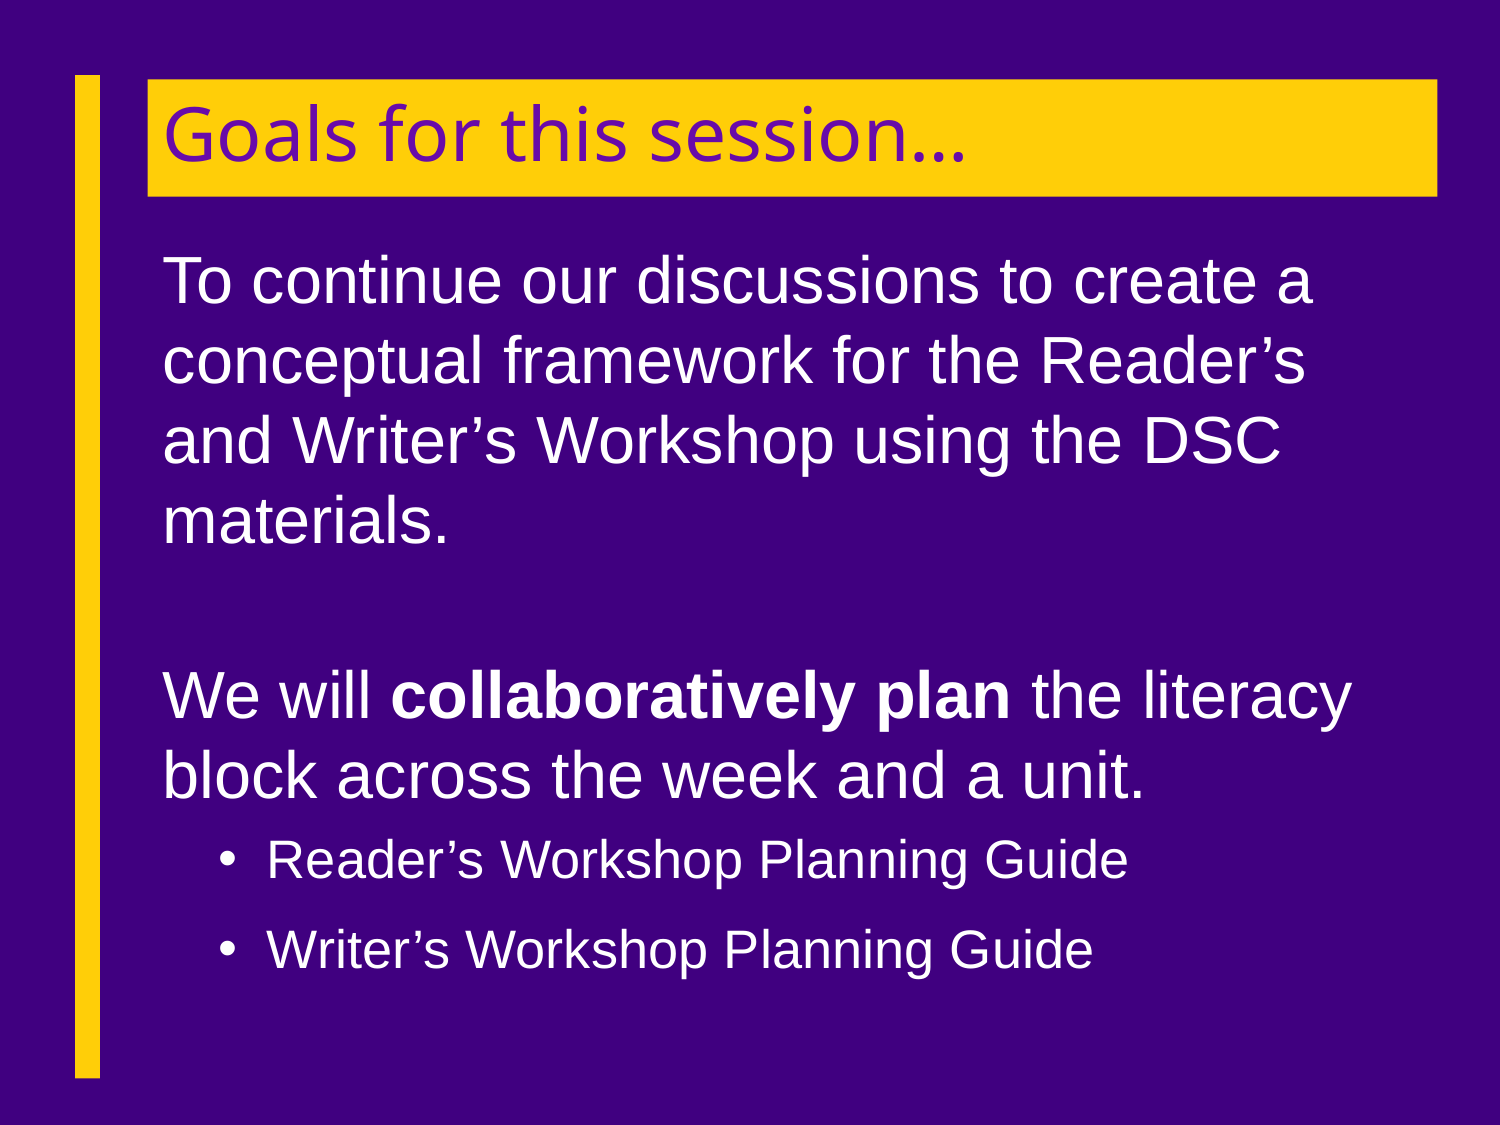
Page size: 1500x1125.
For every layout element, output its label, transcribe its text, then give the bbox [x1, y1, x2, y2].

list To continue our discussions to create a conceptual framework for the Reader’s and Writer’s Workshop using the DSC materials. We will collaboratively plan the literacy block across the week and a unit. Reader’s Workshop Planning Guide Writer’s Workshop Planning Guide [147, 229, 1438, 1079]
title Goals for this session… [147, 79, 1438, 197]
